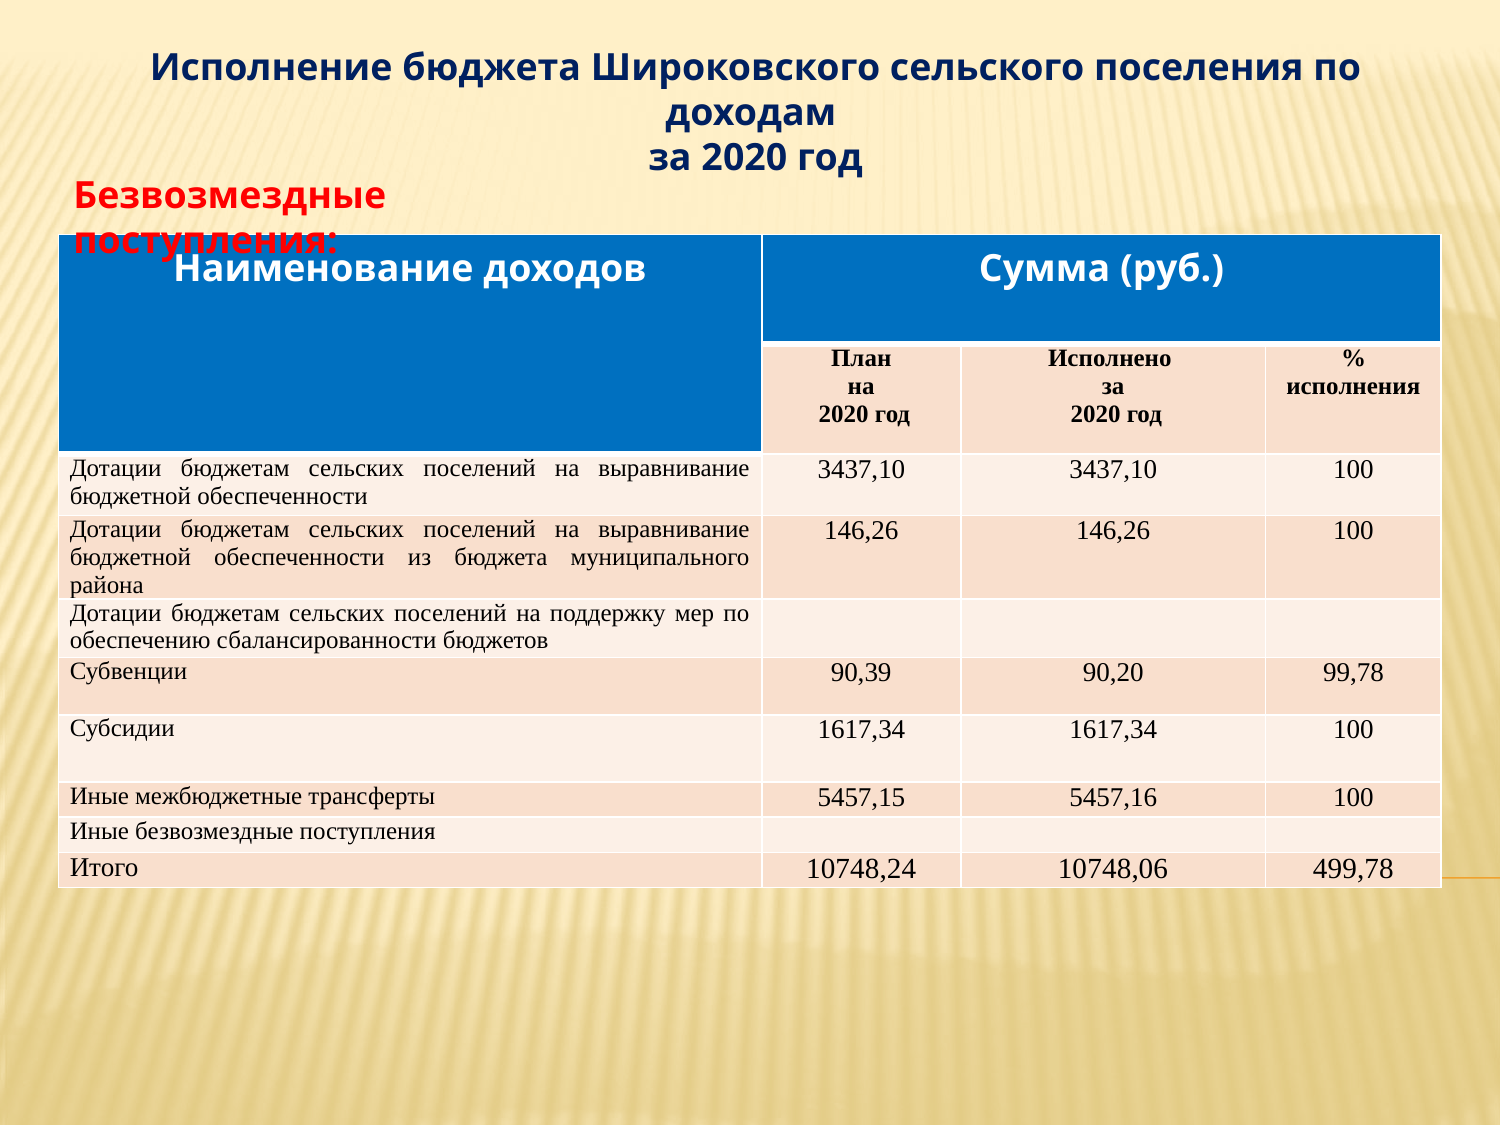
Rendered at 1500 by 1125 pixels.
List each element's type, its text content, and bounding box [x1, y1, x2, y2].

text_box Безвозмездные поступления: [58, 163, 586, 269]
table_cell [763, 600, 960, 657]
table_cell 100 [1266, 783, 1440, 816]
table_cell Иные межбюджетные трансферты [59, 783, 761, 816]
text_box Исполнение бюджета Широковского сельского поселения по доходам за 2020 год [93, 35, 1418, 185]
table_cell Субвенции [59, 658, 761, 714]
table_cell 5457,15 [763, 783, 960, 816]
table_cell [962, 818, 1265, 852]
table_cell 146,26 [962, 516, 1265, 598]
table_cell 3437,10 [962, 455, 1265, 515]
table_cell План на 2020 год [763, 347, 960, 453]
table_cell Дотации бюджетам сельских поселений на выравнивание бюджетной обеспеченности из бюджета муниципального района [59, 516, 761, 598]
table_cell 100 [1266, 516, 1440, 598]
table_cell 146,26 [763, 516, 960, 598]
table_cell 90,39 [763, 658, 960, 714]
table_cell 10748,06 [962, 853, 1265, 887]
table_cell [1266, 818, 1440, 852]
table_cell 100 [1266, 716, 1440, 781]
table_cell 1617,34 [962, 716, 1265, 781]
table_cell % исполнения [1266, 347, 1440, 453]
table_cell Дотации бюджетам сельских поселений на выравнивание бюджетной обеспеченности [59, 457, 761, 515]
table_cell 1617,34 [763, 716, 960, 781]
table_cell 3437,10 [763, 455, 960, 515]
table_cell Субсидии [59, 716, 761, 781]
table_cell 5457,16 [962, 783, 1265, 816]
table_header Сумма (руб.) [763, 235, 1440, 341]
table_cell 100 [1266, 455, 1440, 515]
table_cell 10748,24 [763, 853, 960, 887]
table_cell Дотации бюджетам сельских поселений на поддержку мер по обеспечению сбалансированности бюджетов [59, 600, 761, 657]
table_cell Иные безвозмездные поступления [59, 818, 761, 852]
table_cell [763, 818, 960, 852]
table_cell Исполнено за 2020 год [962, 347, 1265, 453]
table_cell 499,78 [1266, 853, 1440, 887]
table_cell Итого [59, 853, 761, 887]
table_cell [1266, 600, 1440, 657]
table_cell 90,20 [962, 658, 1265, 714]
table_header Наименование доходов [59, 235, 761, 451]
table_cell [962, 600, 1265, 657]
table_cell 99,78 [1266, 658, 1440, 714]
